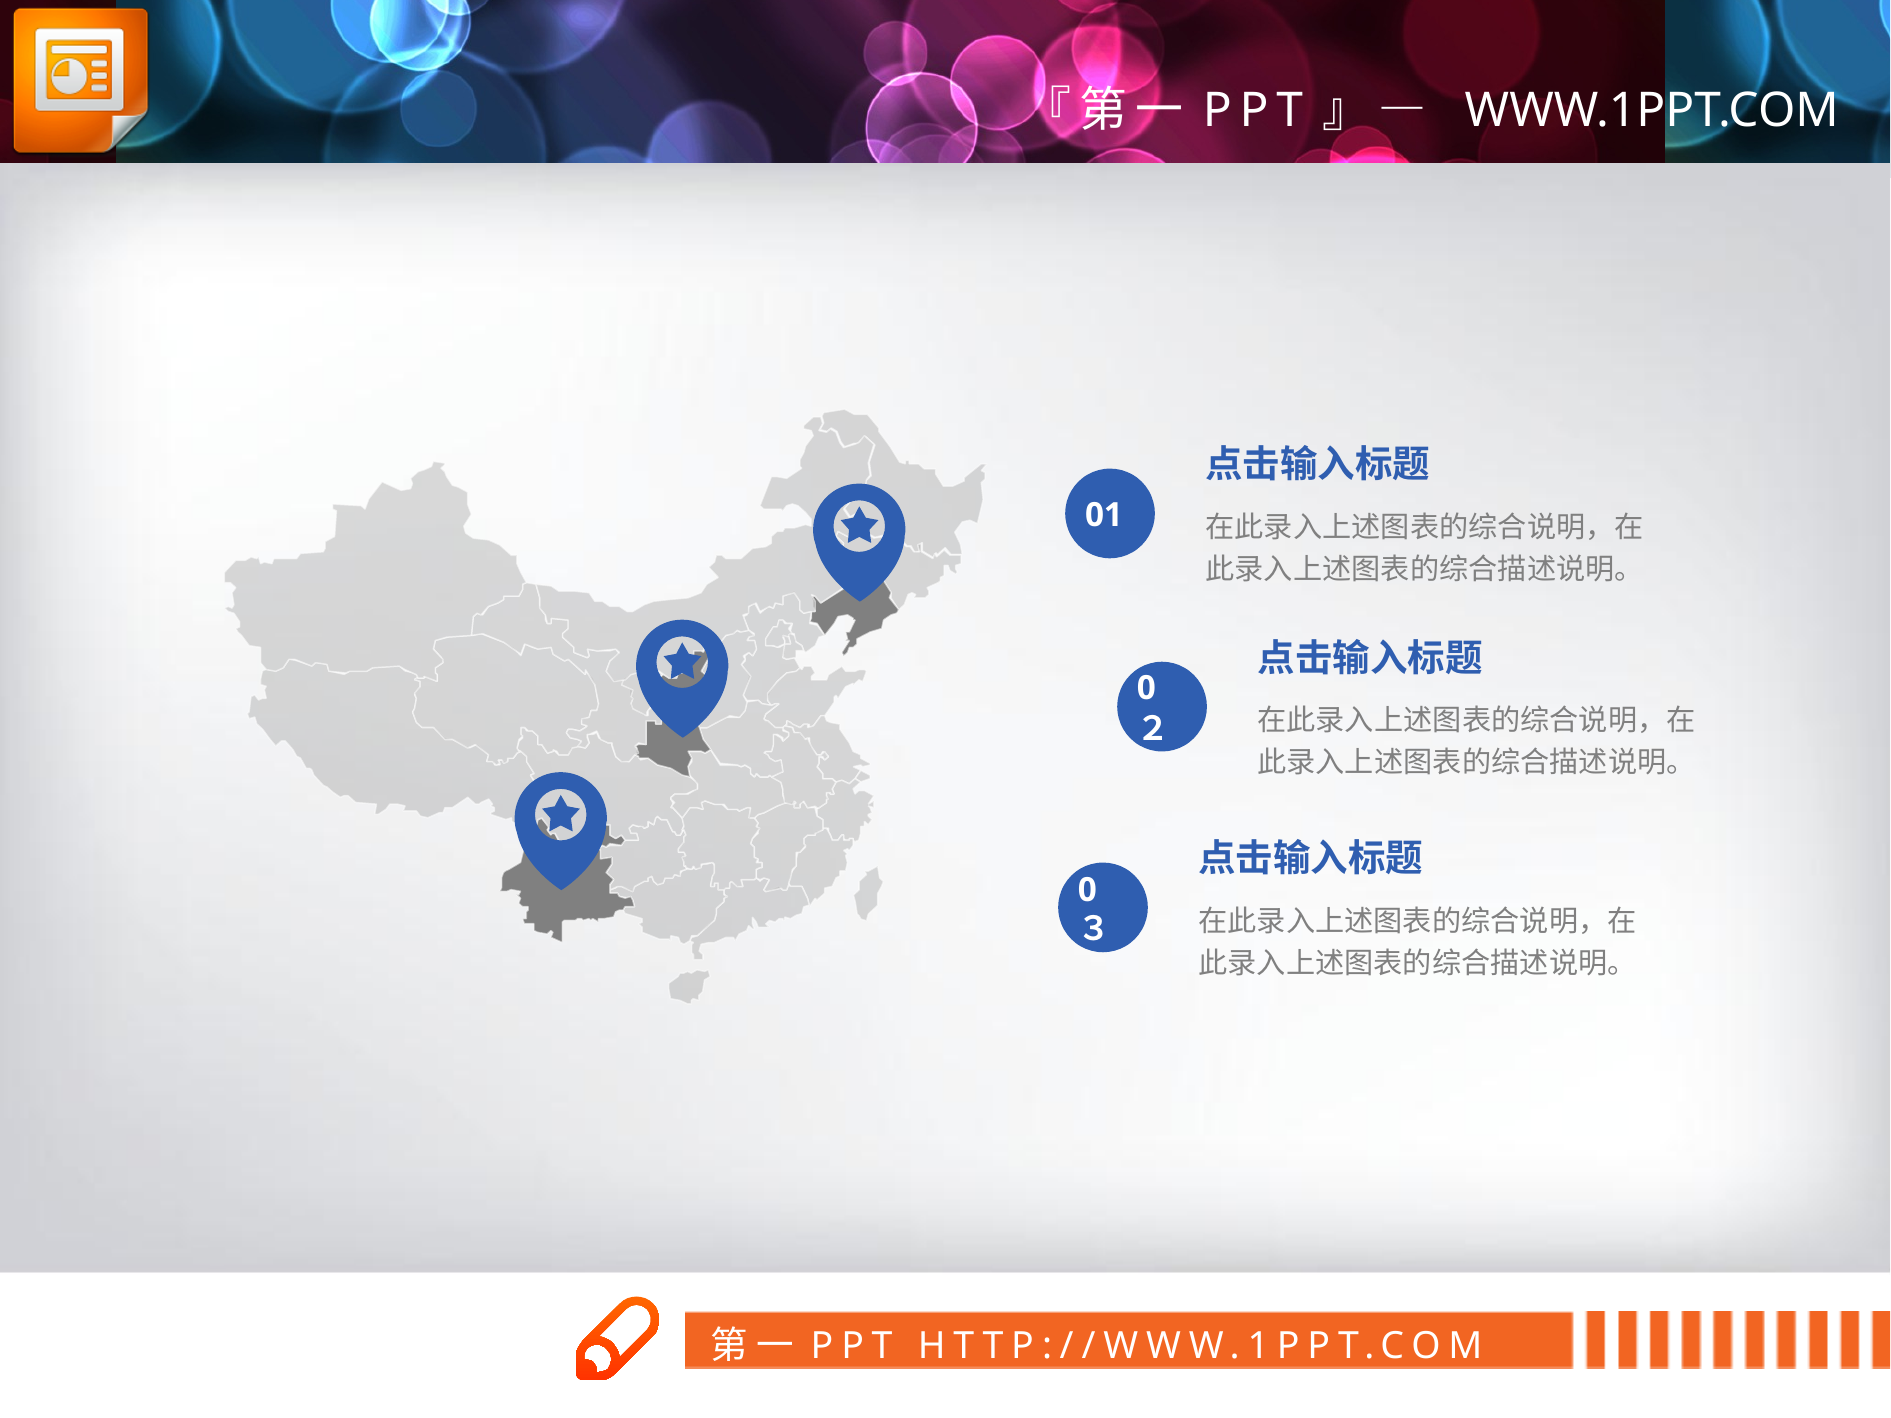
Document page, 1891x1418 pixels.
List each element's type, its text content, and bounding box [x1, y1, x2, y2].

text_box [1070, 938, 1136, 953]
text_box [224, 408, 988, 1005]
text_box 在此录入上述图表的综合说明，在此录入上述图表的综合描述说明。 [1190, 493, 1687, 593]
text_box [1076, 468, 1144, 484]
text_box 点击输入标题 [1190, 432, 1643, 493]
picture [0, 0, 1891, 1275]
text_box 01 [1069, 484, 1155, 544]
text_box 0３ [1062, 878, 1148, 938]
text_box 点击输入标题 [1242, 625, 1695, 686]
text_box [1077, 544, 1143, 559]
text_box [1129, 737, 1195, 752]
text_box [1128, 661, 1196, 677]
text_box 在此录入上述图表的综合说明，在此录入上述图表的综合描述说明。 [1183, 888, 1680, 987]
text_box [1065, 495, 1069, 532]
text_box [1117, 688, 1121, 725]
picture [685, 1311, 1891, 1369]
text_box 点击输入标题 [1183, 826, 1636, 887]
text_box [1069, 862, 1137, 878]
text_box 在此录入上述图表的综合说明，在此录入上述图表的综合描述说明。 [1242, 687, 1739, 786]
text_box 0２ [1121, 677, 1207, 737]
text_box [1058, 889, 1062, 926]
